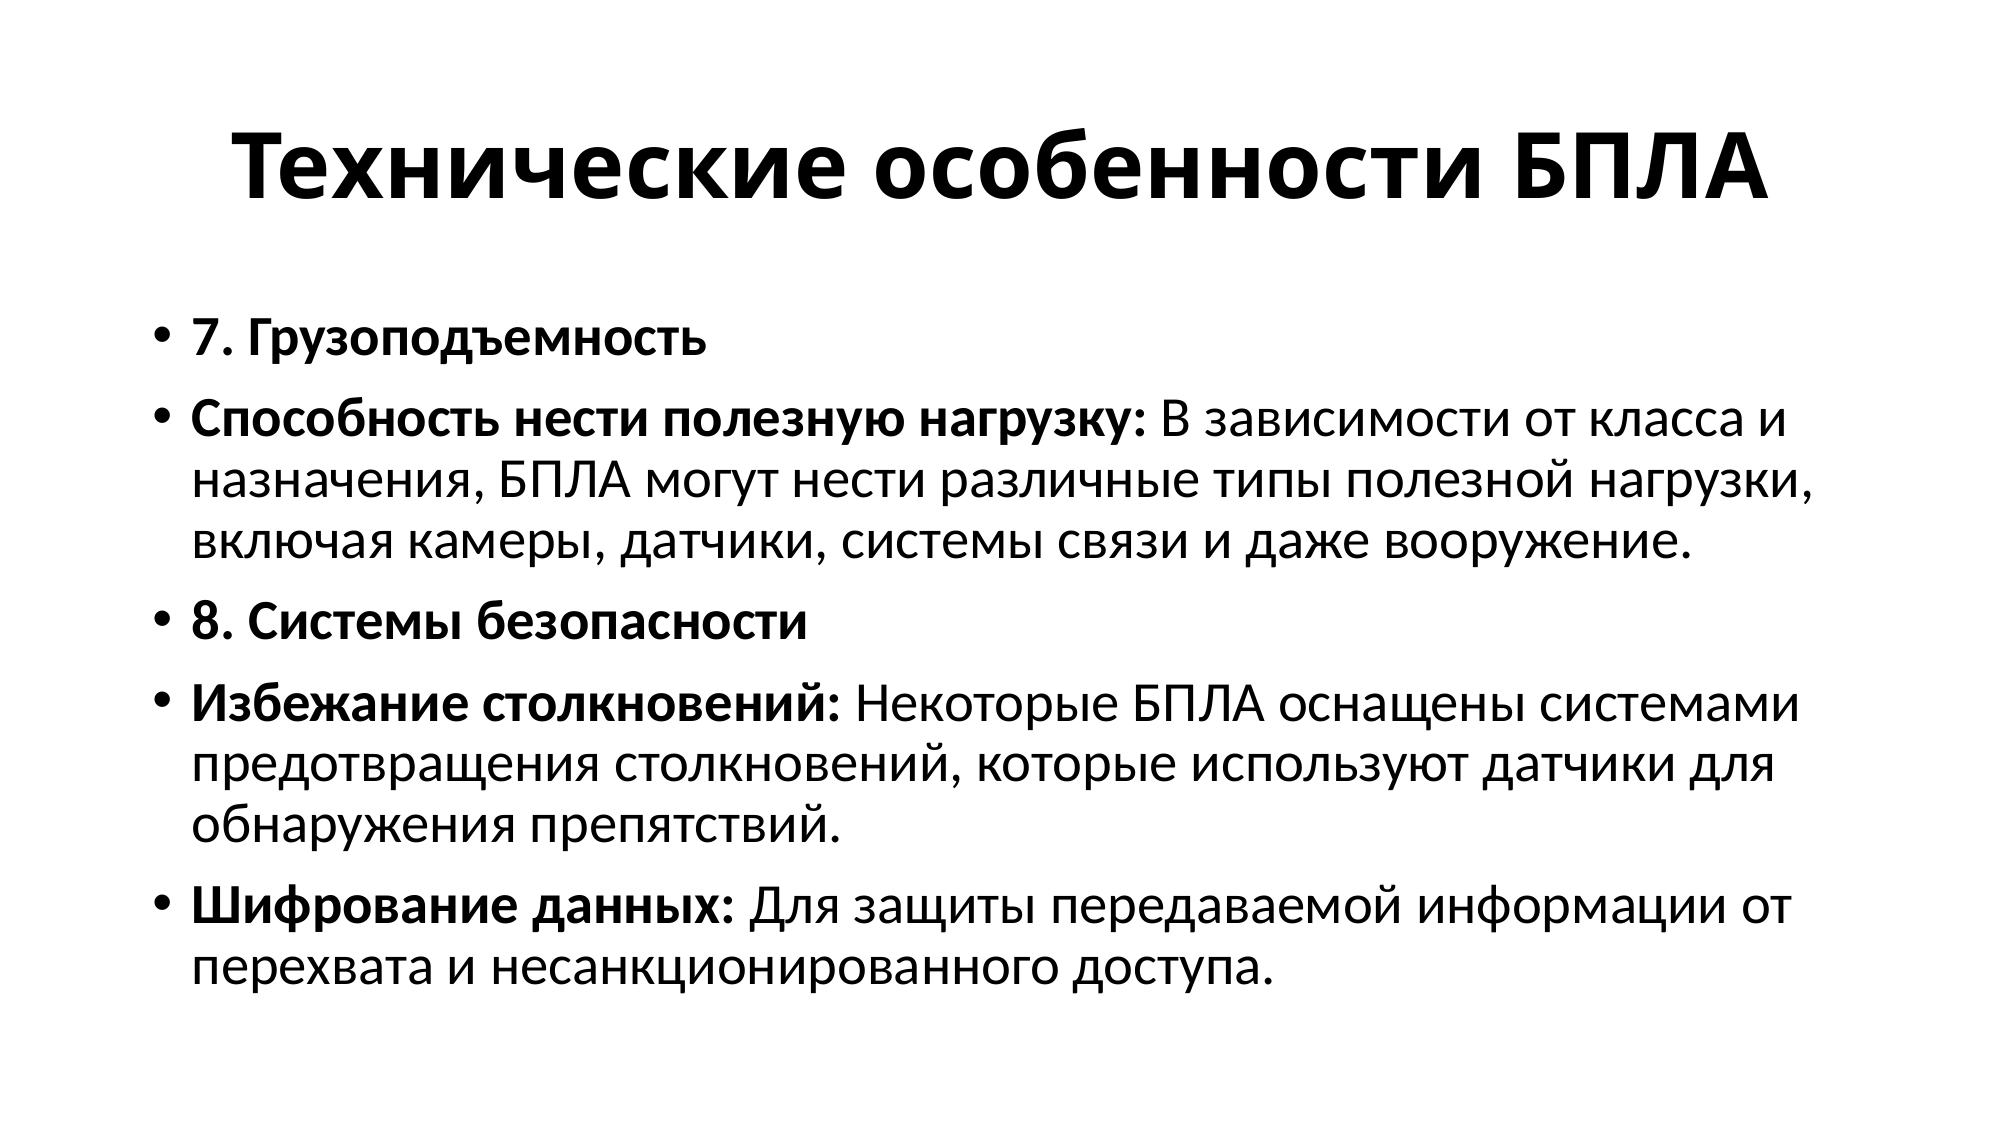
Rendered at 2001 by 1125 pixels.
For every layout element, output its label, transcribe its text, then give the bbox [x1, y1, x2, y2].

list 7. Грузоподъемность Способность нести полезную нагрузку: В зависимости от класса и назначения, БПЛА могут нести различные типы полезной нагрузки, включая камеры, датчики, системы связи и даже вооружение. 8. Системы безопасности Избежание столкновений: Некоторые БПЛА оснащены системами предотвращения столкновений, которые используют датчики для обнаружения препятствий. Шифрование данных: Для защиты передаваемой информации от перехвата и несанкционированного доступа. [137, 299, 1863, 1014]
title Технические особенности БПЛА [137, 59, 1863, 278]
